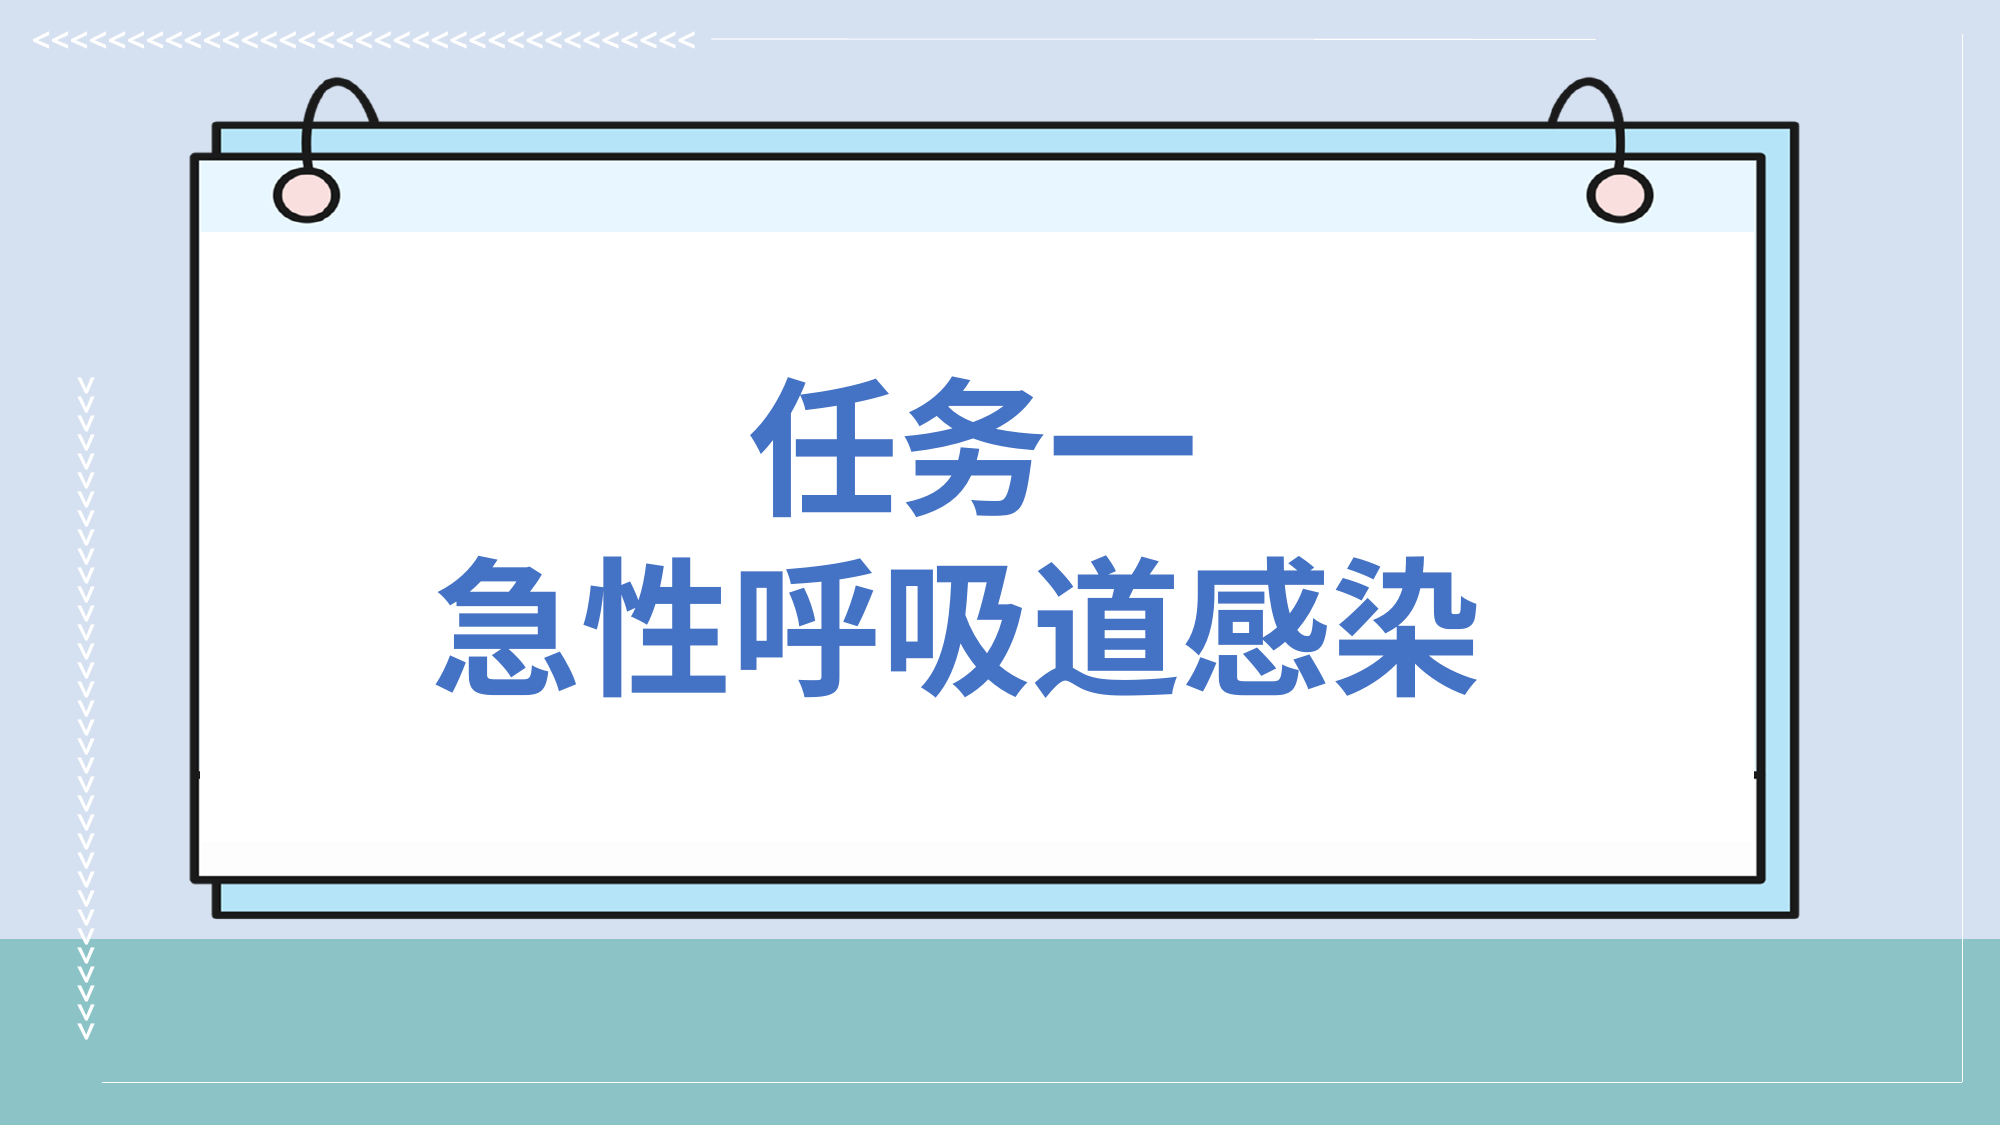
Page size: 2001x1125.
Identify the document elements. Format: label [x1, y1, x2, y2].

picture [107, 37, 1841, 947]
